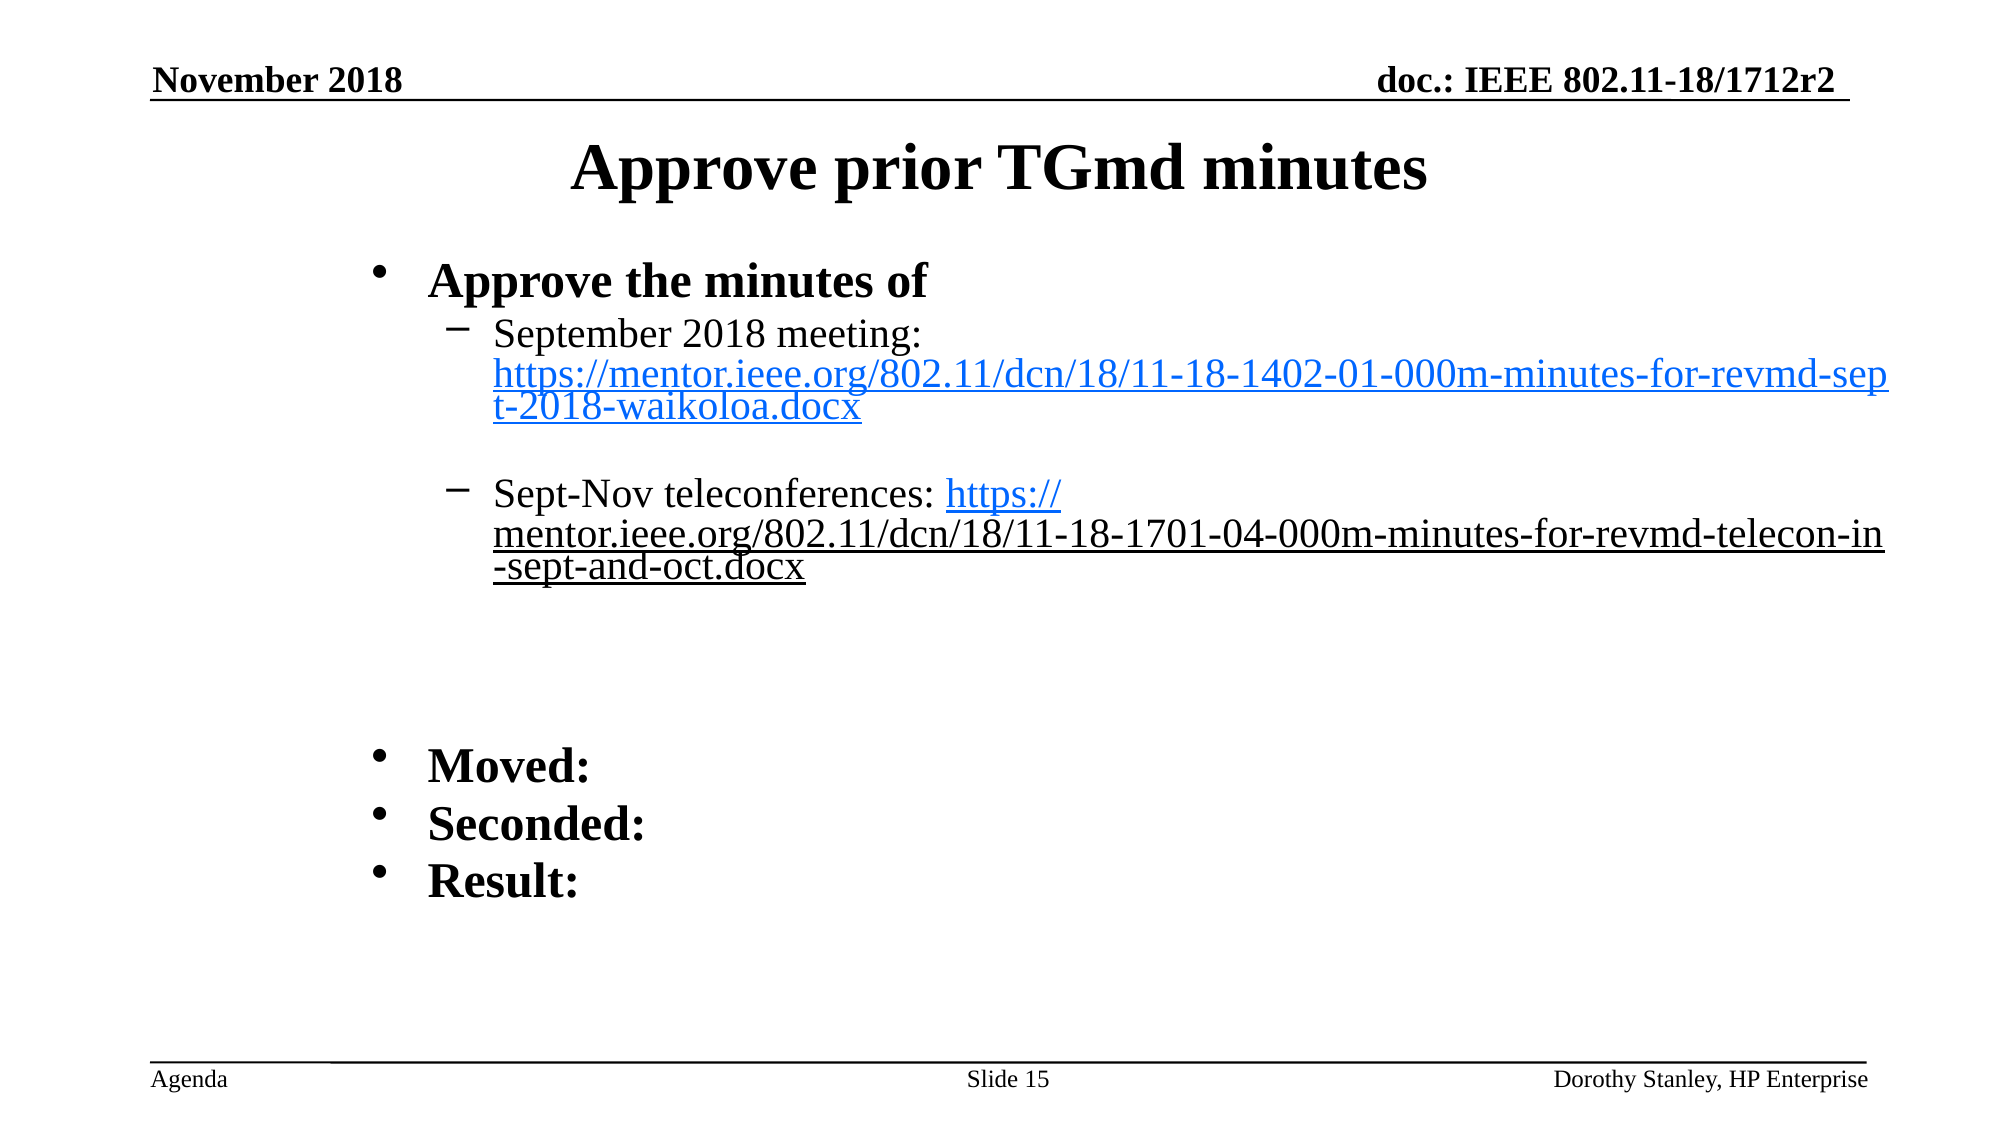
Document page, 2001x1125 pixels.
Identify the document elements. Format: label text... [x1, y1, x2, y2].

slide_number Slide 15 [966, 1062, 1051, 1093]
list Approve the minutes of September 2018 meeting: https://mentor.ieee.org/802.11/dcn/18/11-18-1402-01-000m-minutes-for-revmd-sept-2018-waikoloa.docx Sept-Nov teleconferences: https://mentor.ieee.org/802.11/dcn/18/11-18-1701-04-000m-minutes-for-revmd-telecon-in-sept-and-oct.docx Moved: Seconded: Result: [356, 251, 1911, 1002]
footer Dorothy Stanley, HP Enterprise [1549, 1062, 1869, 1093]
title Approve prior TGmd minutes [362, 75, 1638, 250]
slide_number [152, 54, 567, 100]
